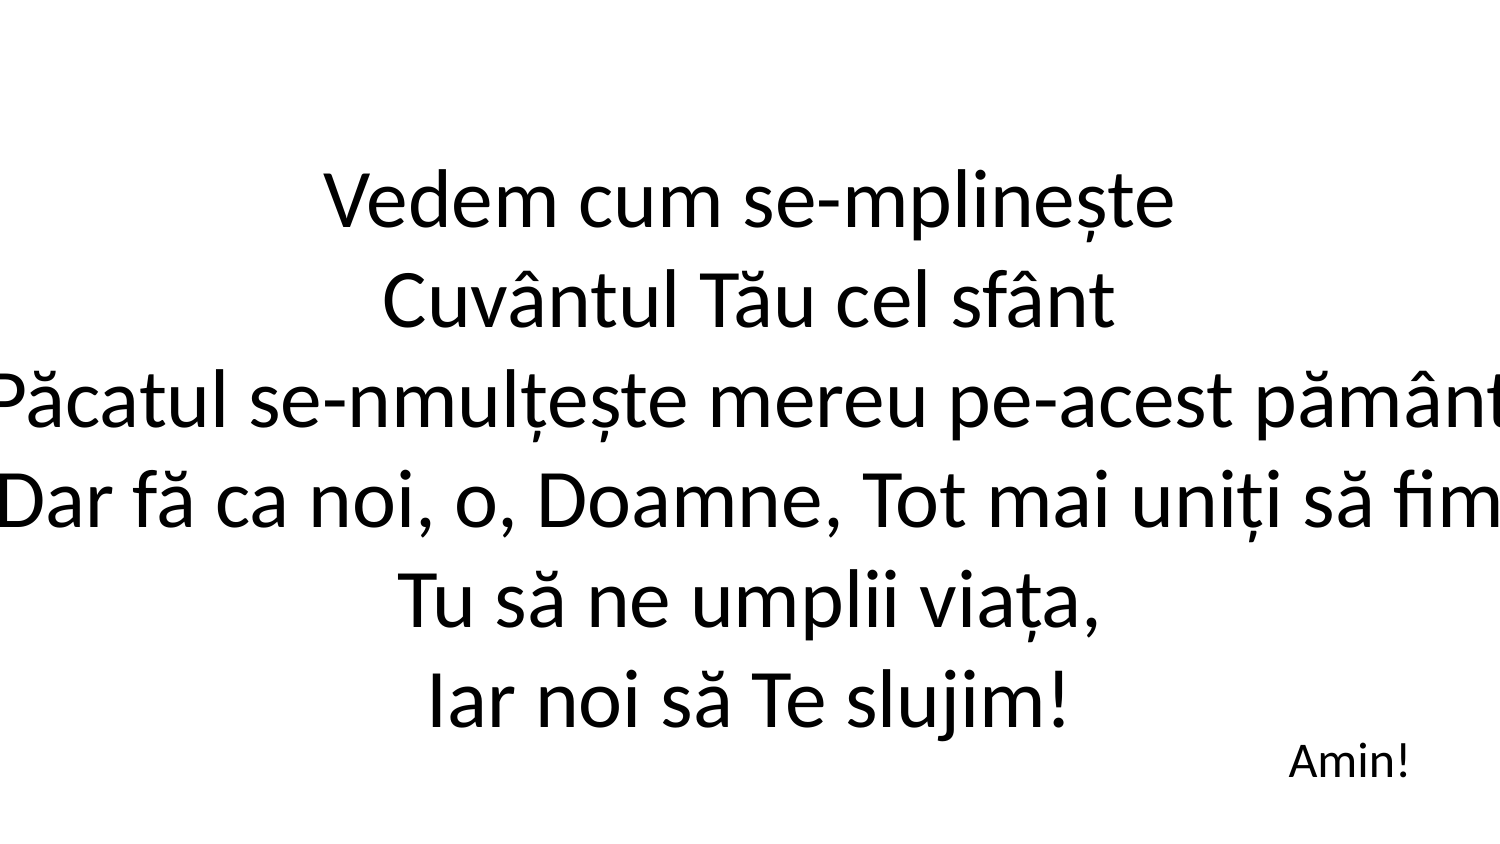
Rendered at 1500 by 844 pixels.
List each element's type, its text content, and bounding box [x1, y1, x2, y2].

text_box Amin! [1273, 674, 1427, 795]
text_box Vedem cum se-mplinește Cuvântul Tău cel sfânt Păcatul se-nmulțește mereu pe-acest pământ Dar fă ca noi, o, Doamne, Tot mai uniți să fim Tu să ne umplii viața, Iar noi să Te slujim! [0, 92, 1500, 752]
